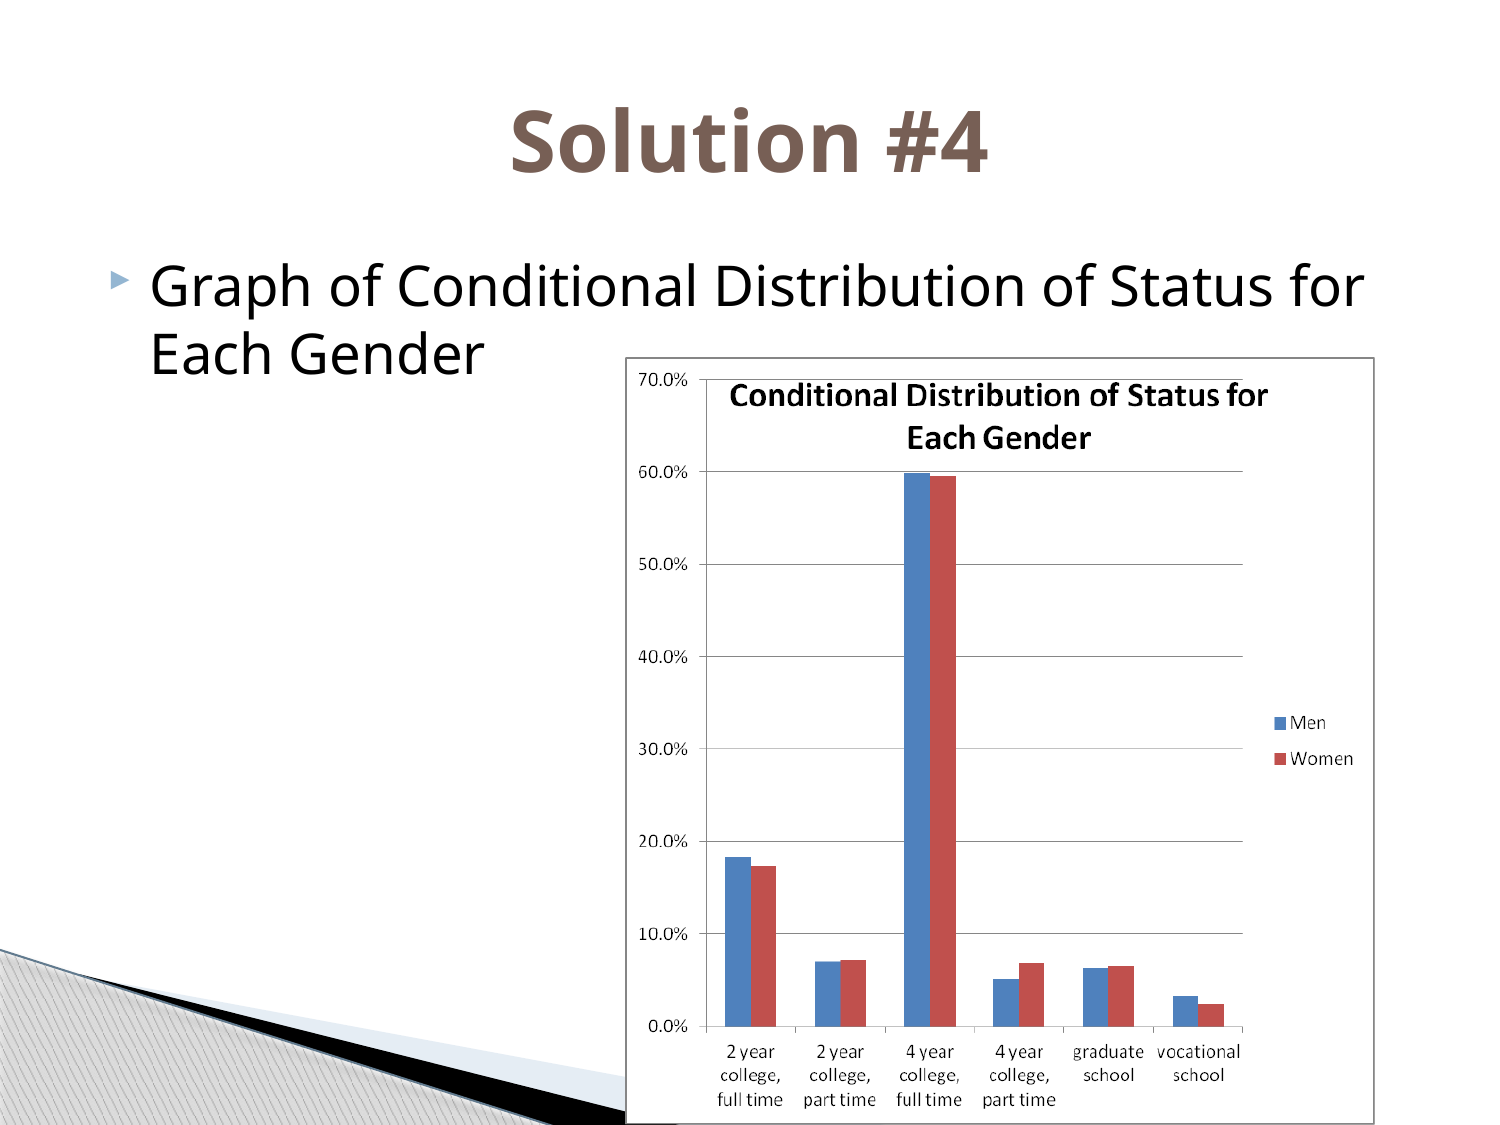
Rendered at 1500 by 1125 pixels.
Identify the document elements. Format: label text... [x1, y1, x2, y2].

title Solution #4 [75, 45, 1425, 233]
picture [624, 355, 1376, 1125]
list Graph of Conditional Distribution of Status for Each Gender [75, 243, 1425, 986]
